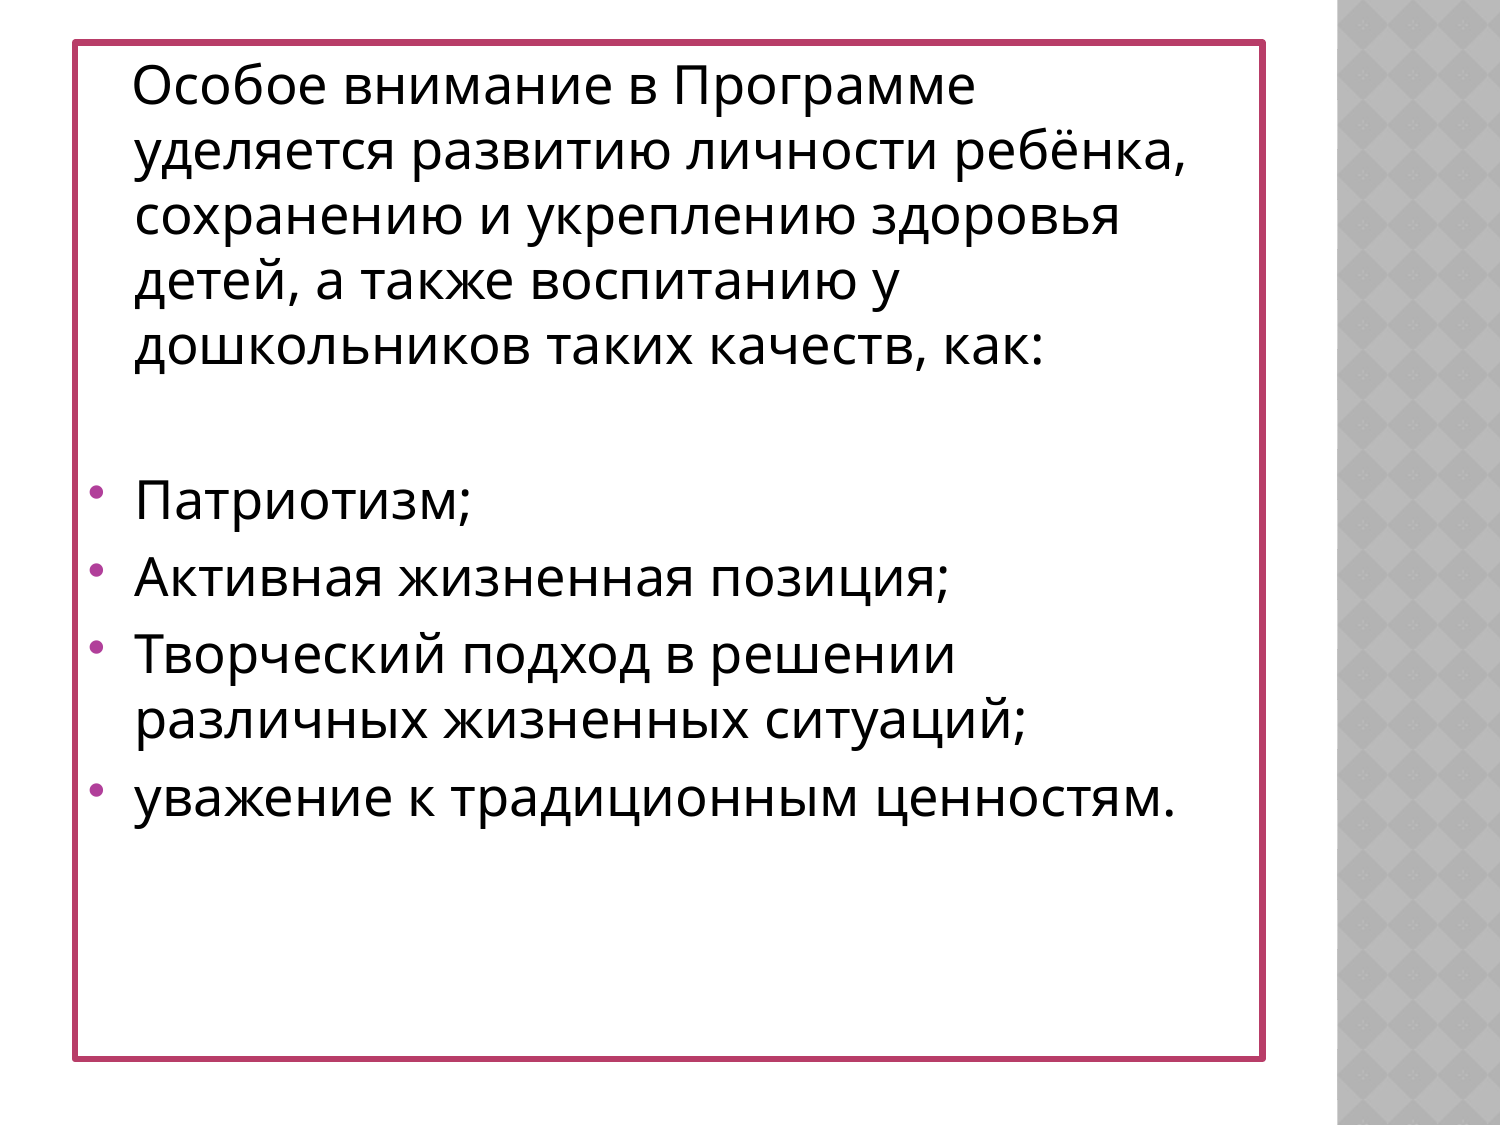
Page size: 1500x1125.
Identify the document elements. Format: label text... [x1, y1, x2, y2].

list Особое внимание в Программе уделяется развитию личности ребёнка, сохранению и укреплению здоровья детей, а также воспитанию у дошкольников таких качеств, как: Патриотизм; Активная жизненная позиция; Творческий подход в решении различных жизненных ситуаций; уважение к традиционным ценностям. [72, 39, 1266, 1062]
